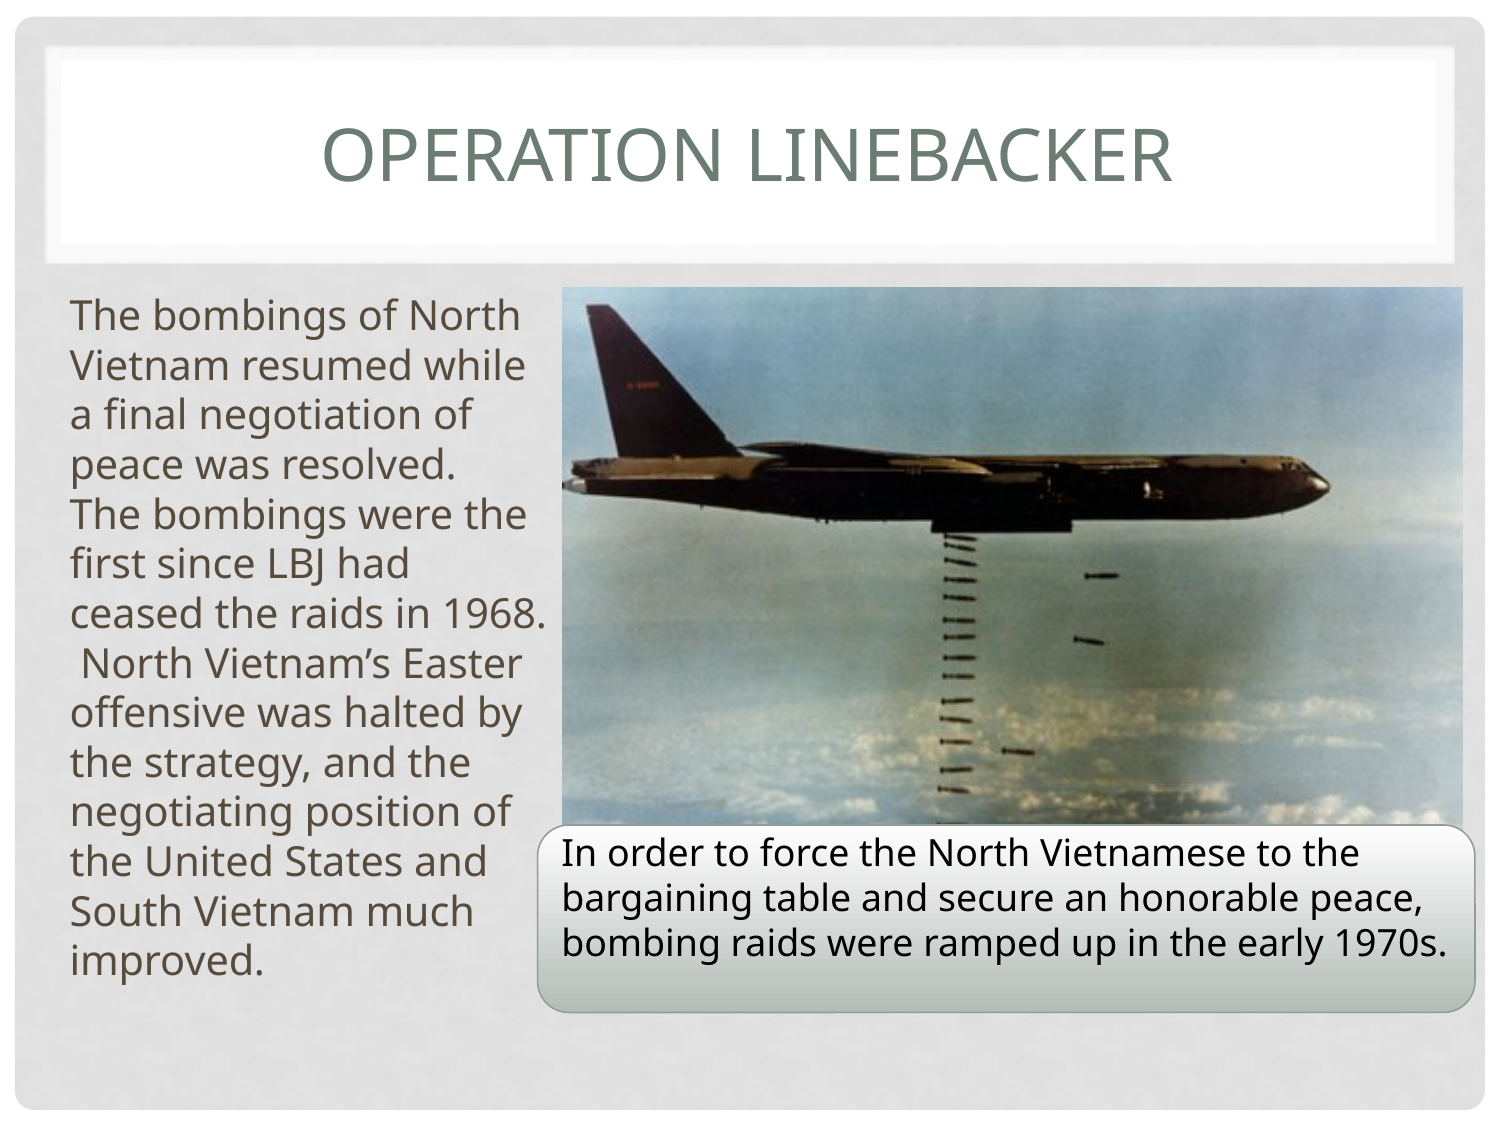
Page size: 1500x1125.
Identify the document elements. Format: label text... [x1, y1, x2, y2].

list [562, 287, 1463, 888]
text_box In order to force the North Vietnamese to the bargaining table and secure an honorable peace, bombing raids were ramped up in the early 1970s. [536, 825, 1476, 1014]
title Operation linebacker [69, 66, 1425, 238]
list The bombings of North Vietnam resumed while a final negotiation of peace was resolved. The bombings were the first since LBJ had ceased the raids in 1968. North Vietnam’s Easter offensive was halted by the strategy, and the negotiating position of the United States and South Vietnam much improved. [37, 281, 563, 1005]
